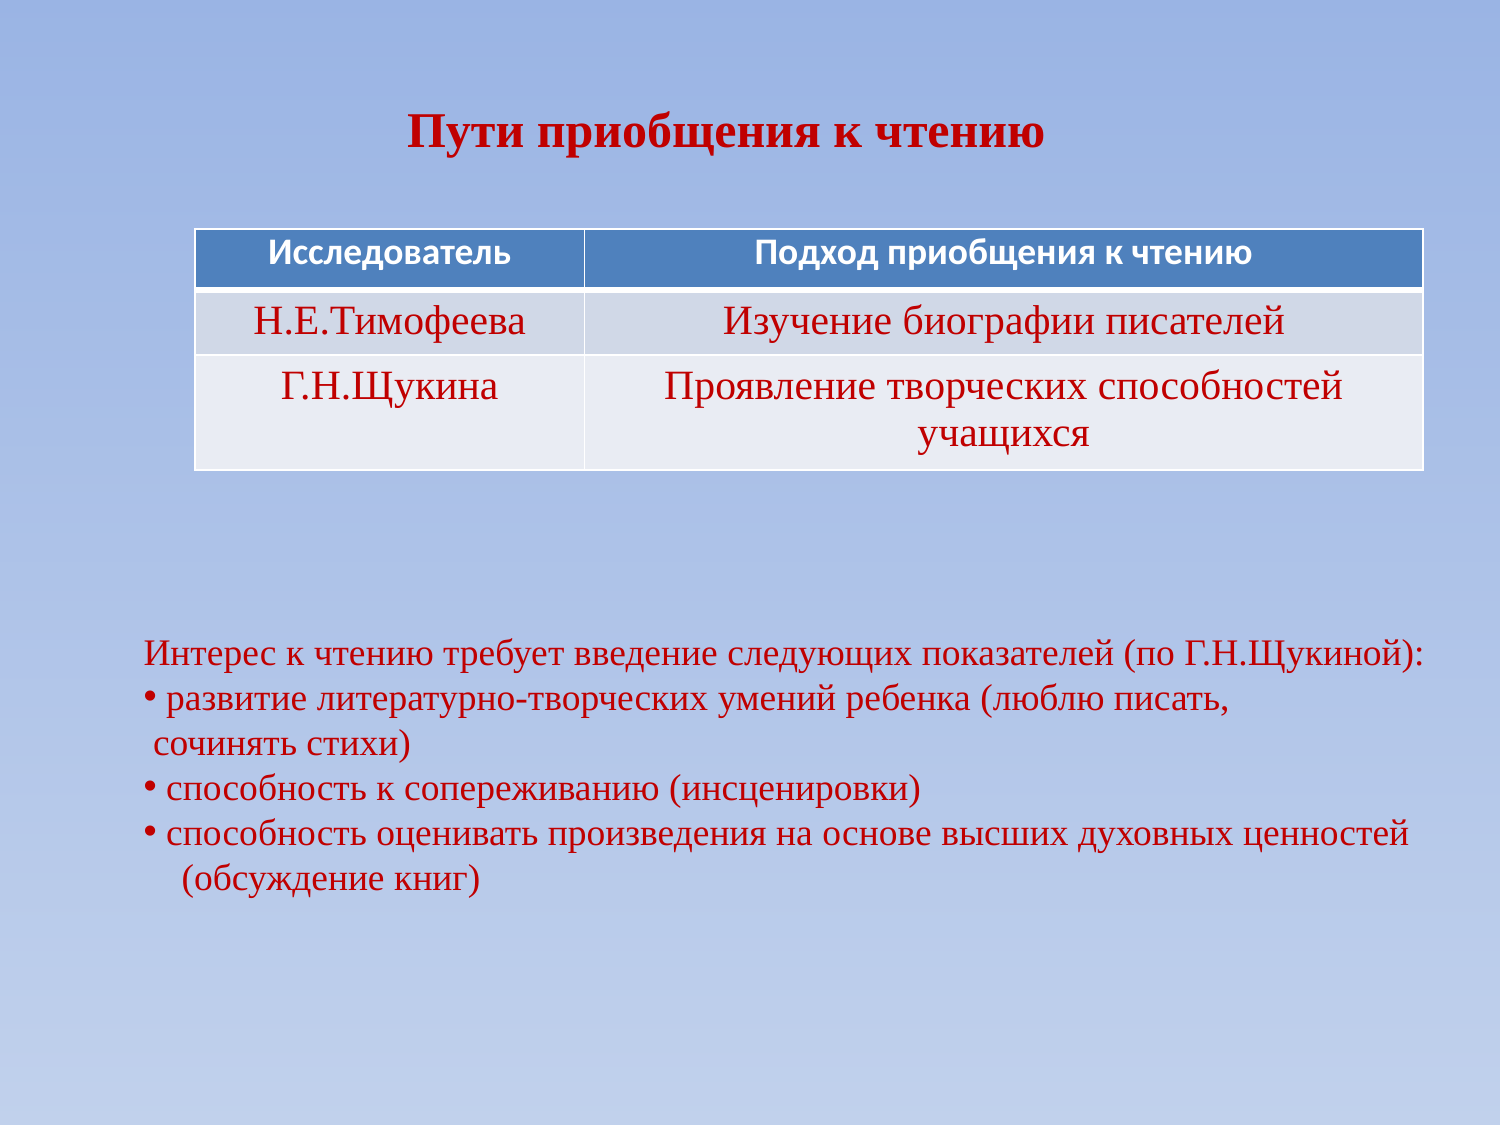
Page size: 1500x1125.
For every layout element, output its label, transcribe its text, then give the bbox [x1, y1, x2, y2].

table_cell Н.Е.Тимофеева [196, 293, 584, 354]
table_header Подход приобщения к чтению [585, 230, 1422, 287]
table_cell Проявление творческих способностей учащихся [585, 356, 1422, 469]
table_cell Г.Н.Щукина [196, 356, 584, 469]
table_header Исследователь [196, 230, 584, 287]
table_cell Изучение биографии писателей [585, 293, 1422, 354]
text_box Пути приобщения к чтению [277, 90, 1176, 165]
text_box Интерес к чтению требует введение следующих показателей (по Г.Н.Щукиной): развитие литературно-творческих умений ребенка (люблю писать, сочинять стихи) способность к сопереживанию (инсценировки) способность оценивать произведения на основе высших духовных ценностей (обсуждение книг) [128, 621, 1452, 906]
